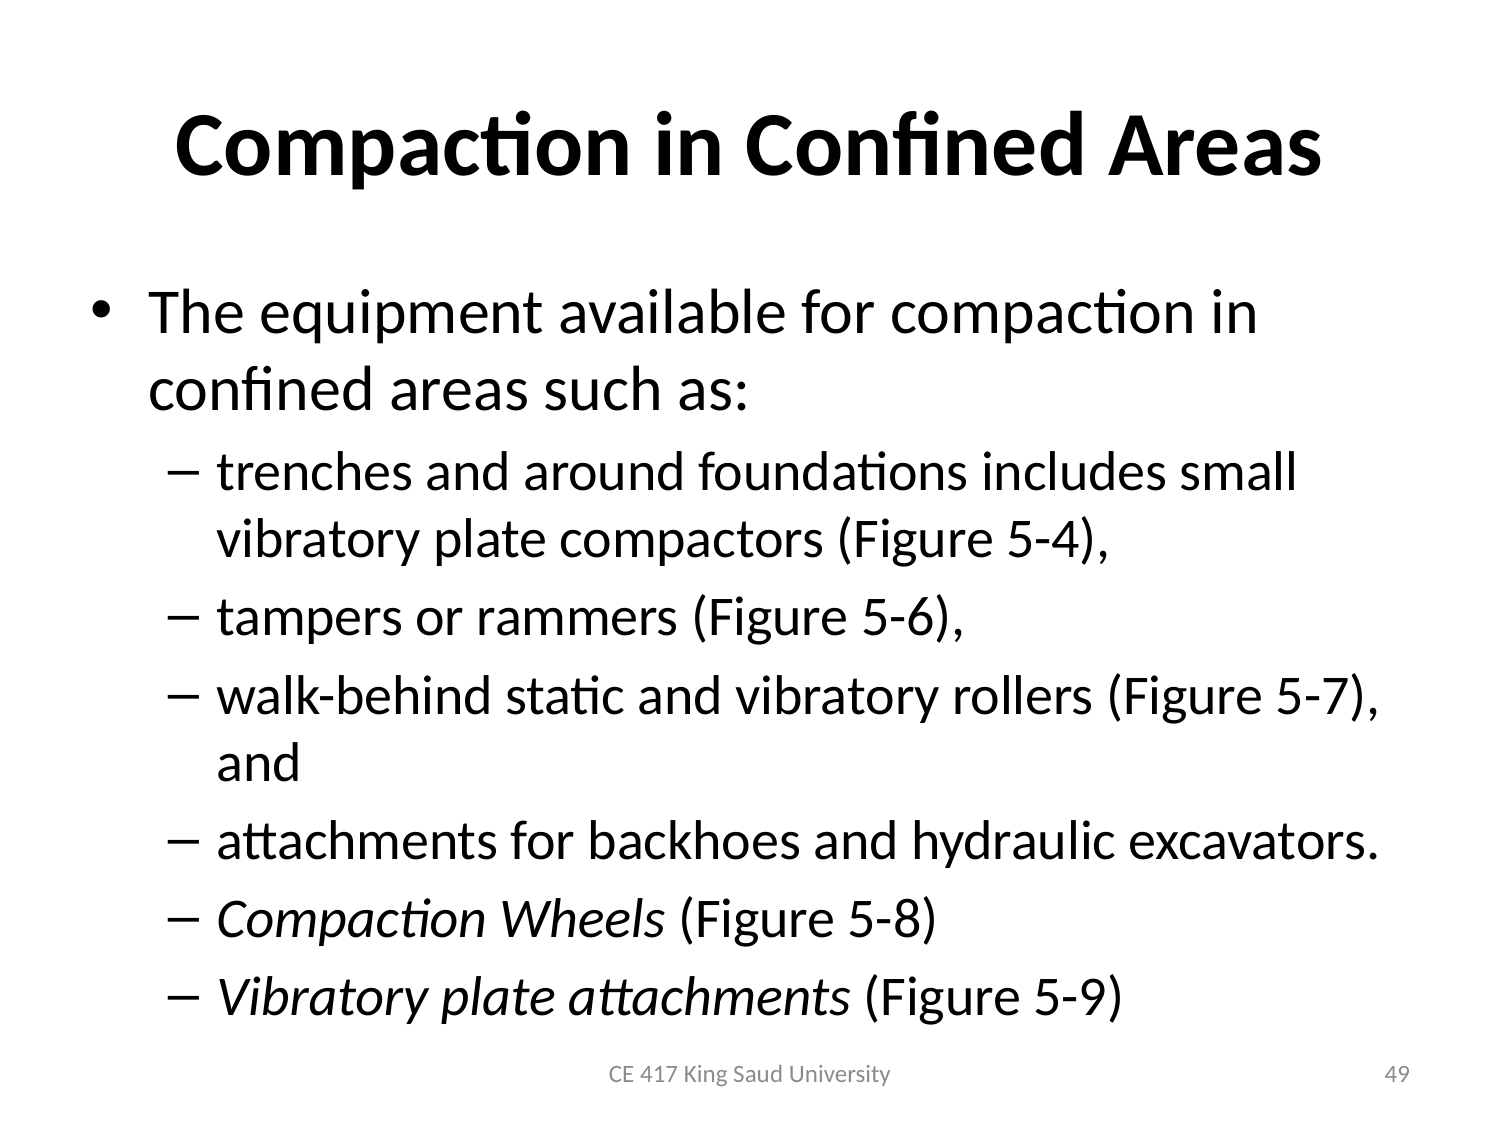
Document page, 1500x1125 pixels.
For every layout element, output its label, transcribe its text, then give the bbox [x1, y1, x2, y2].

slide_number 49 [1074, 1042, 1425, 1103]
title Compaction in Confined Areas [75, 45, 1425, 233]
list The equipment available for compaction in confined areas such as: trenches and around foundations includes small vibratory plate compactors (Figure 5-4), tampers or rammers (Figure 5-6), walk-behind static and vibratory rollers (Figure 5-7), and attachments for backhoes and hydraulic excavators. Compaction Wheels (Figure 5-8) Vibratory plate attachments (Figure 5-9) [75, 262, 1425, 1050]
footer CE 417 King Saud University [512, 1042, 988, 1103]
